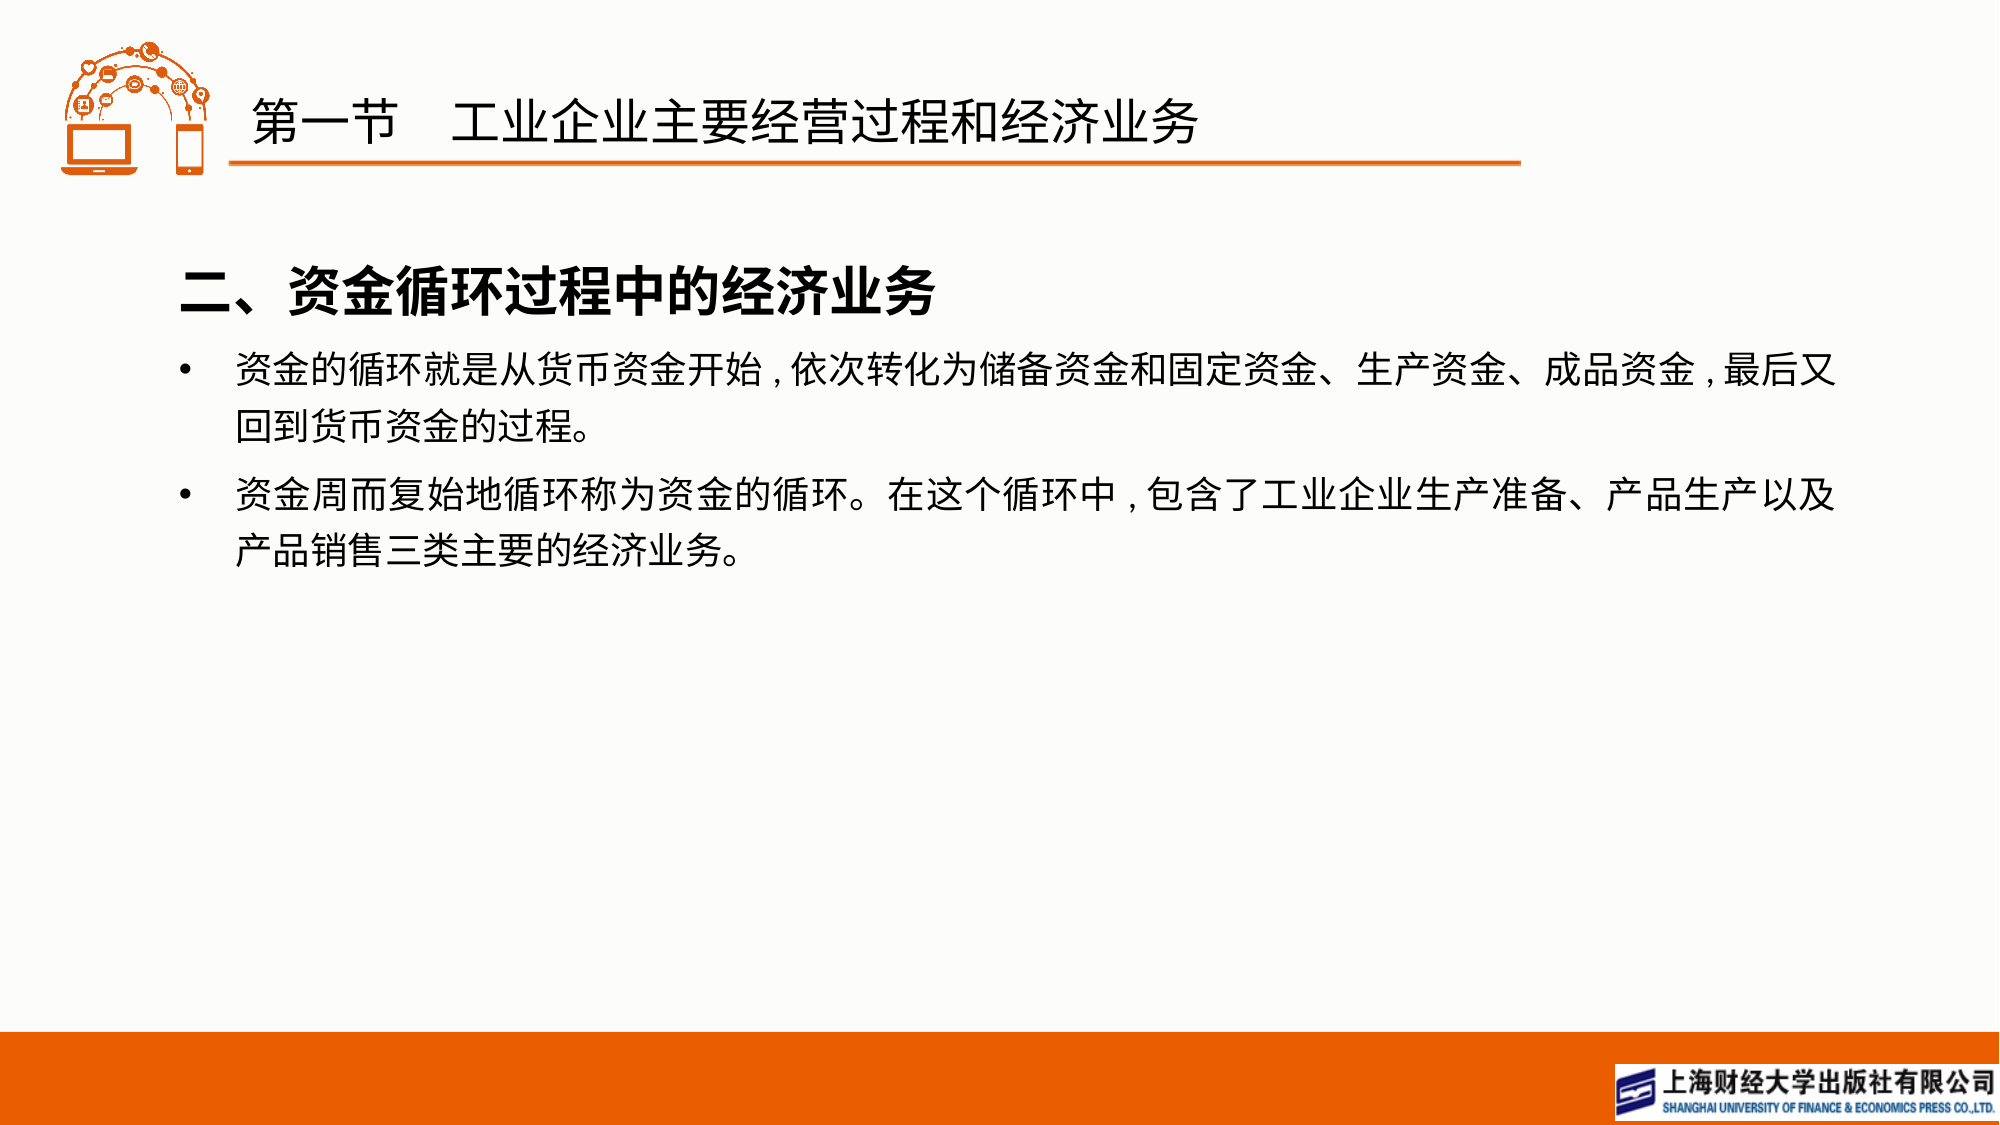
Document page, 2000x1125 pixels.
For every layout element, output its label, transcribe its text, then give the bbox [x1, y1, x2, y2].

list 二、资金循环过程中的经济业务 资金的循环就是从货币资金开始,依次转化为储备资金和固定资金、生产资金、成品资金,最后又回到货币资金的过程。 资金周而复始地循环称为资金的循环。在这个循环中,包含了工业企业生产准备、产品生产以及产品销售三类主要的经济业务。 [163, 227, 1852, 1049]
title 第一节 工业企业主要经营过程和经济业务 [235, 82, 1605, 189]
picture [0, 0, 2000, 1125]
